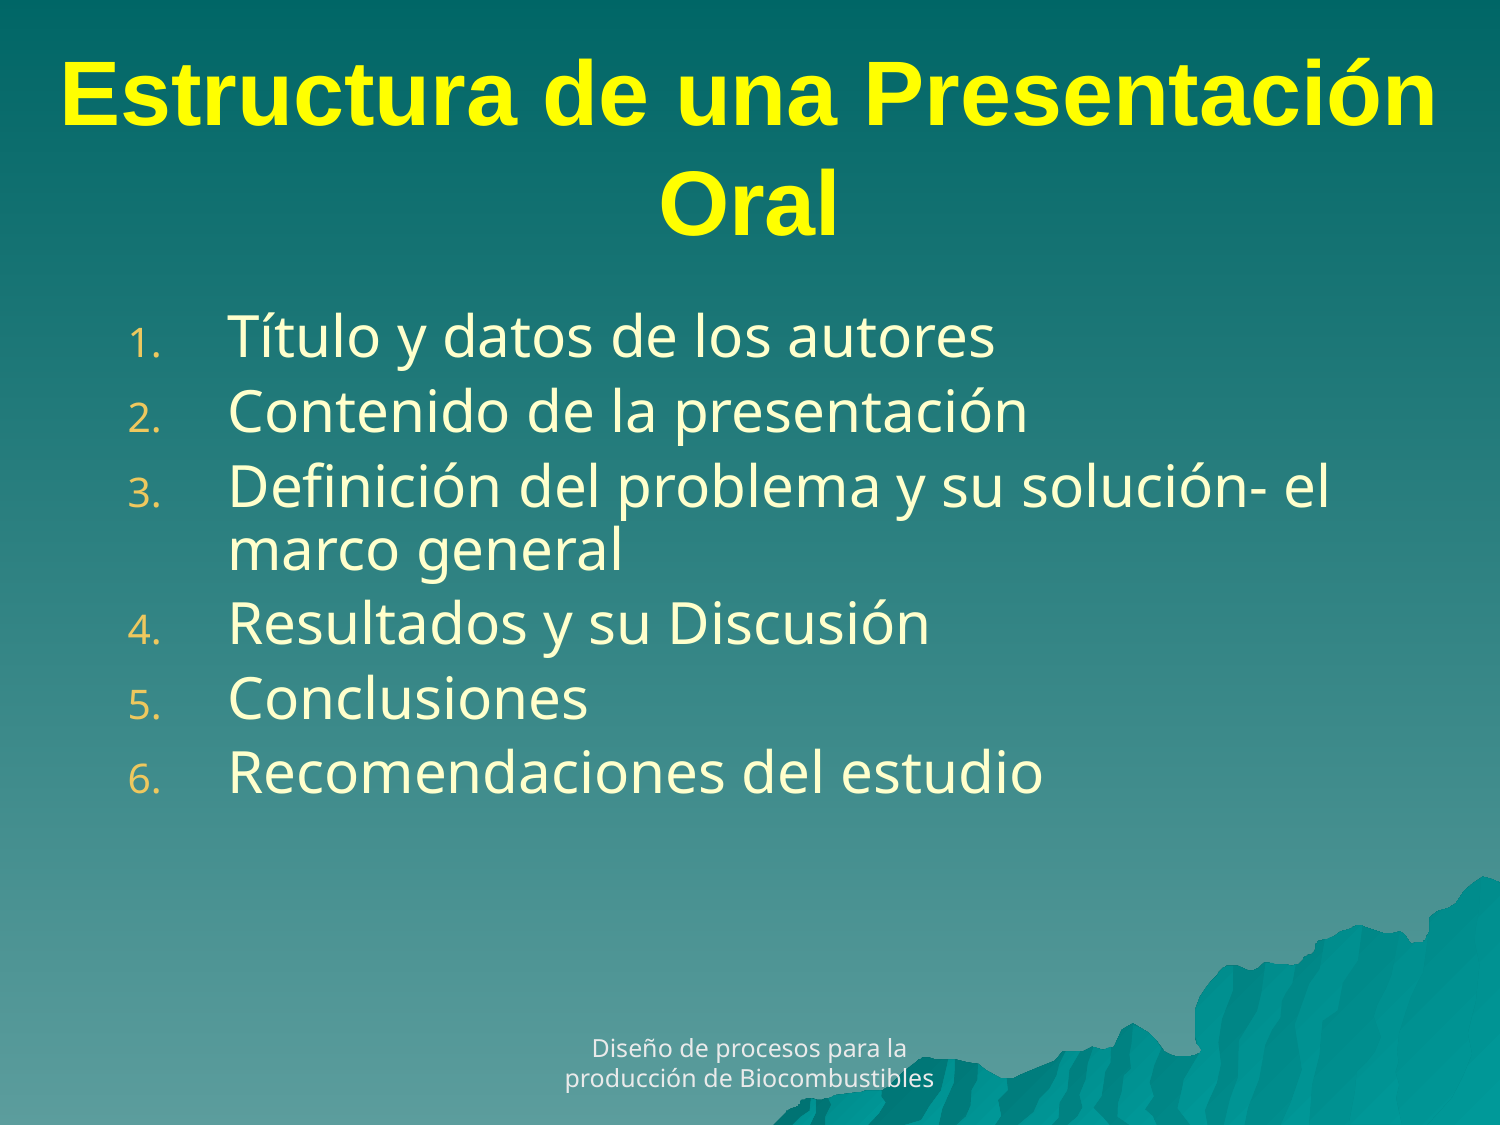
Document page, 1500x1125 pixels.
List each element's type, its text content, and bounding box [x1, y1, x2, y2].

footer Diseño de procesos para la producción de Biocombustibles [512, 1024, 988, 1101]
list Título y datos de los autores Contenido de la presentación Definición del problema y su solución- el marco general Resultados y su Discusión Conclusiones Recomendaciones del estudio [112, 299, 1401, 813]
title Estructura de una Presentación Oral [37, 49, 1463, 238]
